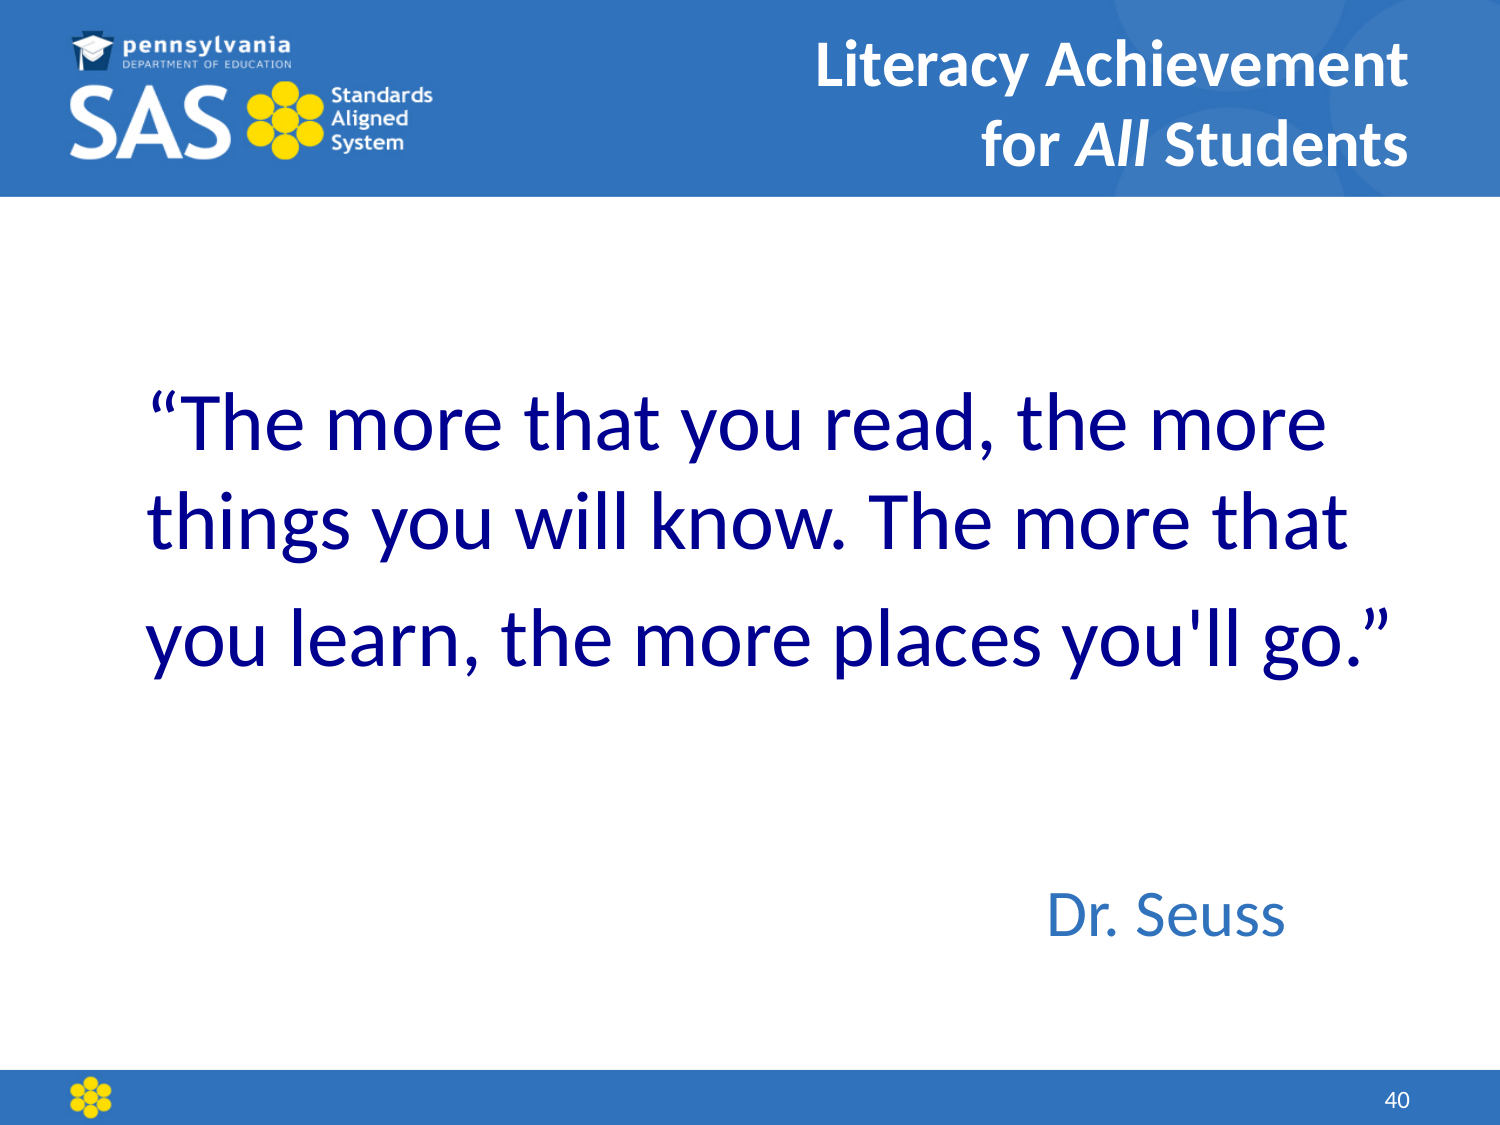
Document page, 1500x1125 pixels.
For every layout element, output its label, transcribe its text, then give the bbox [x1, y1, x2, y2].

title Literacy Achievement for All Students [748, 0, 1426, 201]
list “The more that you read, the more things you will know. The more that you learn, the more places you'll go.” Dr. Seuss [74, 262, 1426, 1006]
slide_number 40 [1247, 1072, 1425, 1125]
picture [0, 0, 1500, 1125]
